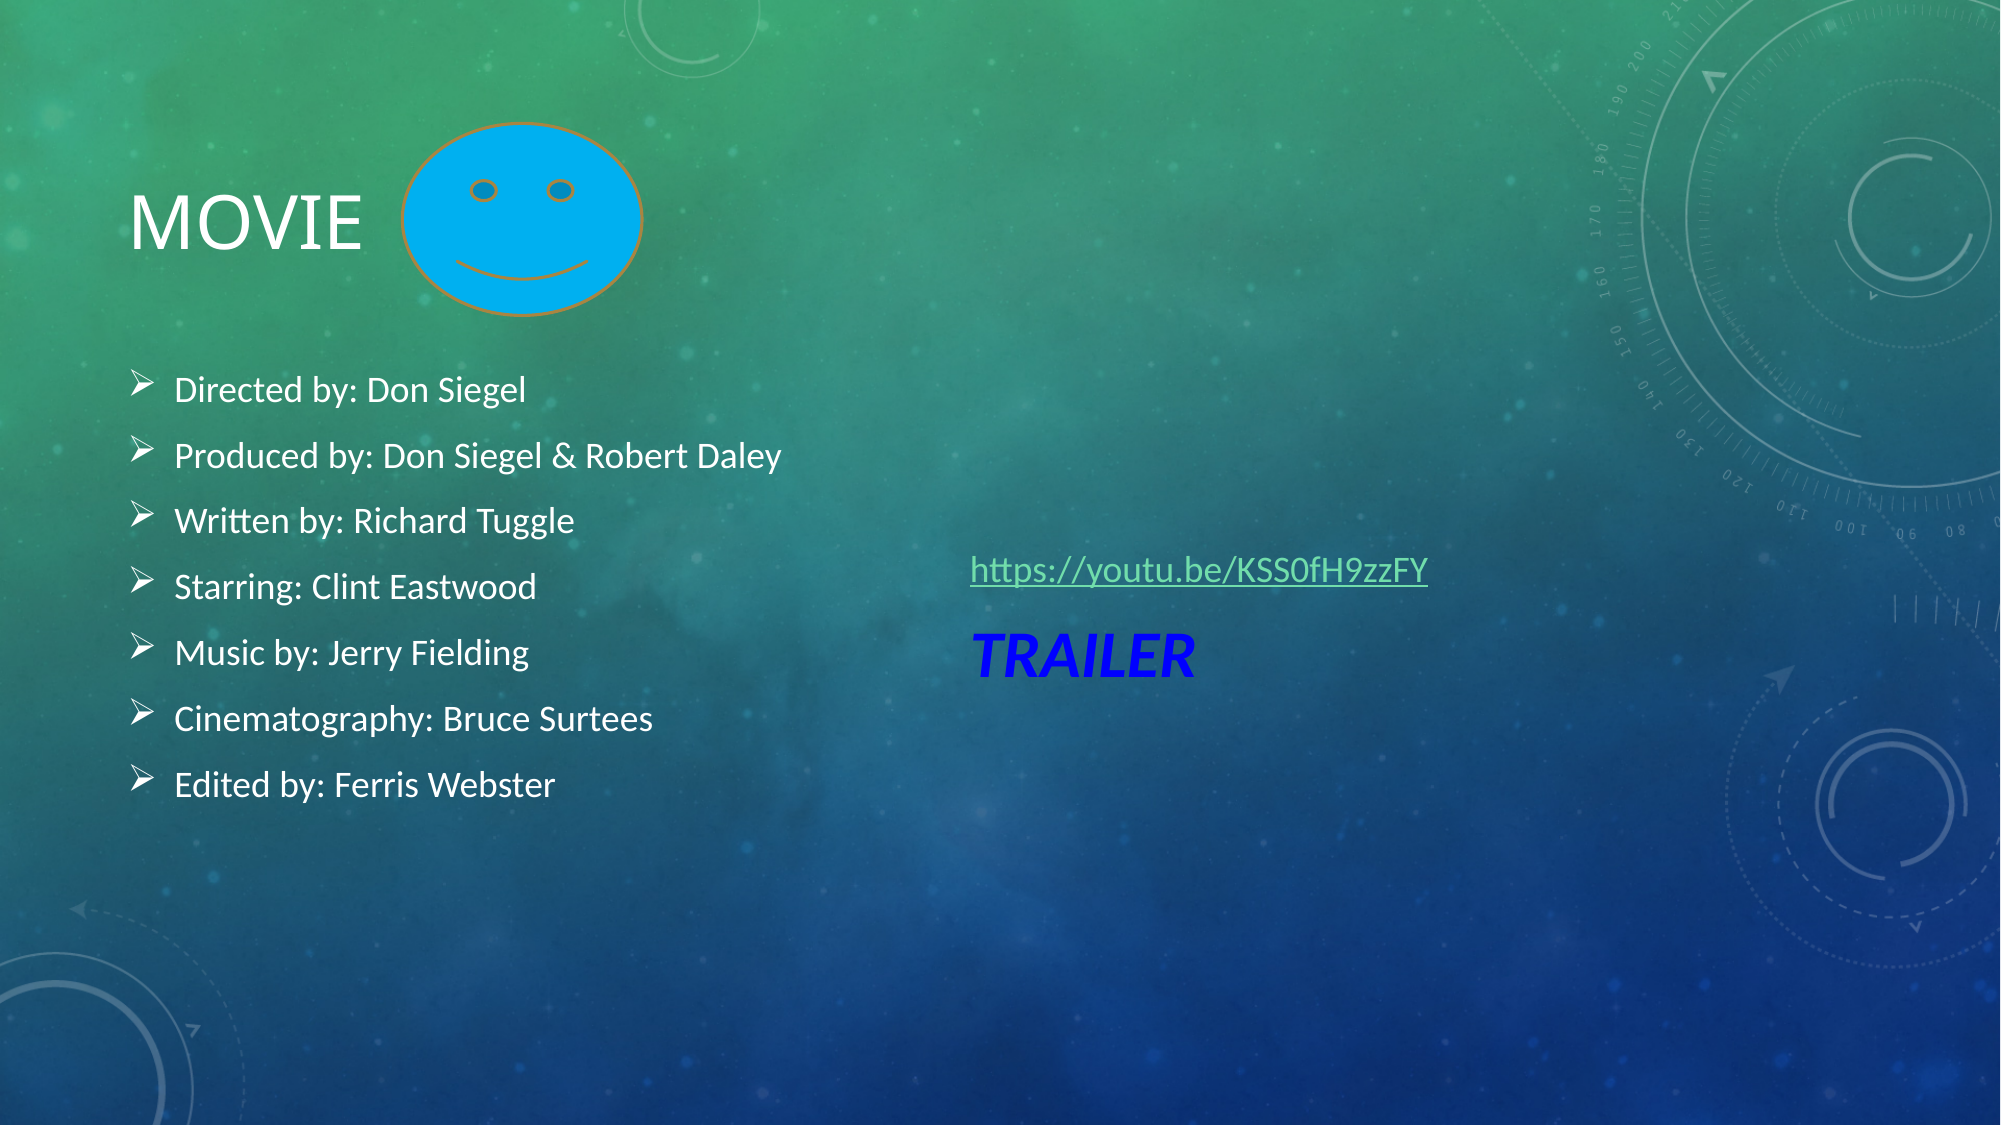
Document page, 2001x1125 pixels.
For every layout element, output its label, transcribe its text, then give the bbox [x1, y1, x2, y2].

picture [0, 0, 2001, 1125]
list https://youtu.be/KSS0fH9zzFY TRAILER [955, 351, 1775, 950]
text_box [400, 121, 644, 317]
title MOVIE [112, 99, 1775, 339]
list Directed by: Don Siegel Produced by: Don Siegel & Robert Daley Written by: Richard Tuggle Starring: Clint Eastwood Music by: Jerry Fielding Cinematography: Bruce Surtees Edited by: Ferris Webster [112, 351, 932, 950]
